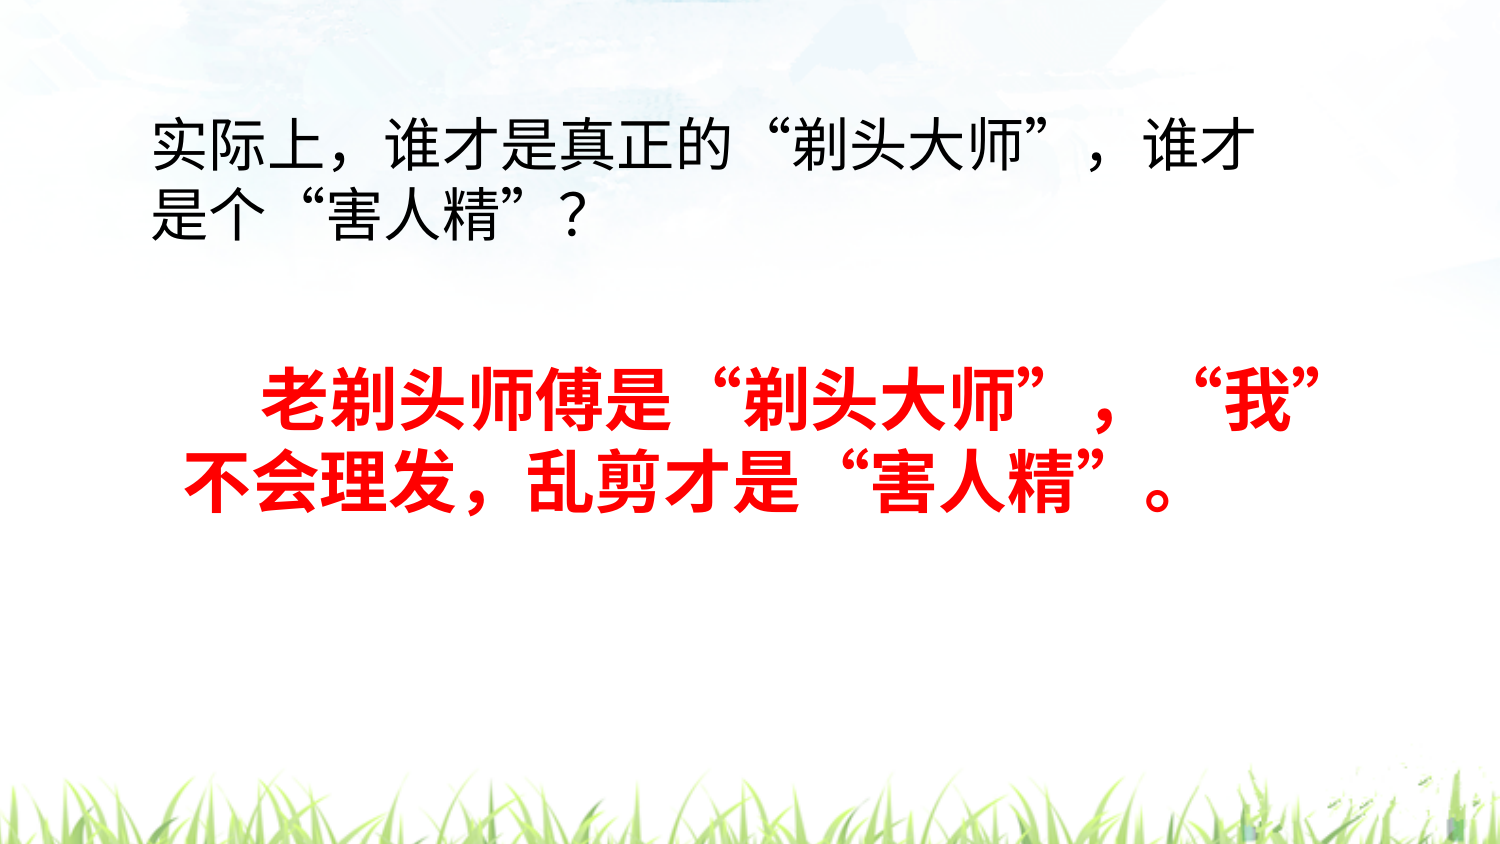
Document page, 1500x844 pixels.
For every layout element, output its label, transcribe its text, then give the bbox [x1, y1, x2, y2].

picture [0, 0, 1500, 844]
text_box 实际上，谁才是真正的“剃头大师”，谁才 是个“害人精”？ [139, 102, 1271, 254]
text_box 老剃头师傅是“剃头大师”，“我”不会理发，乱剪才是“害人精”。 [171, 350, 1400, 528]
